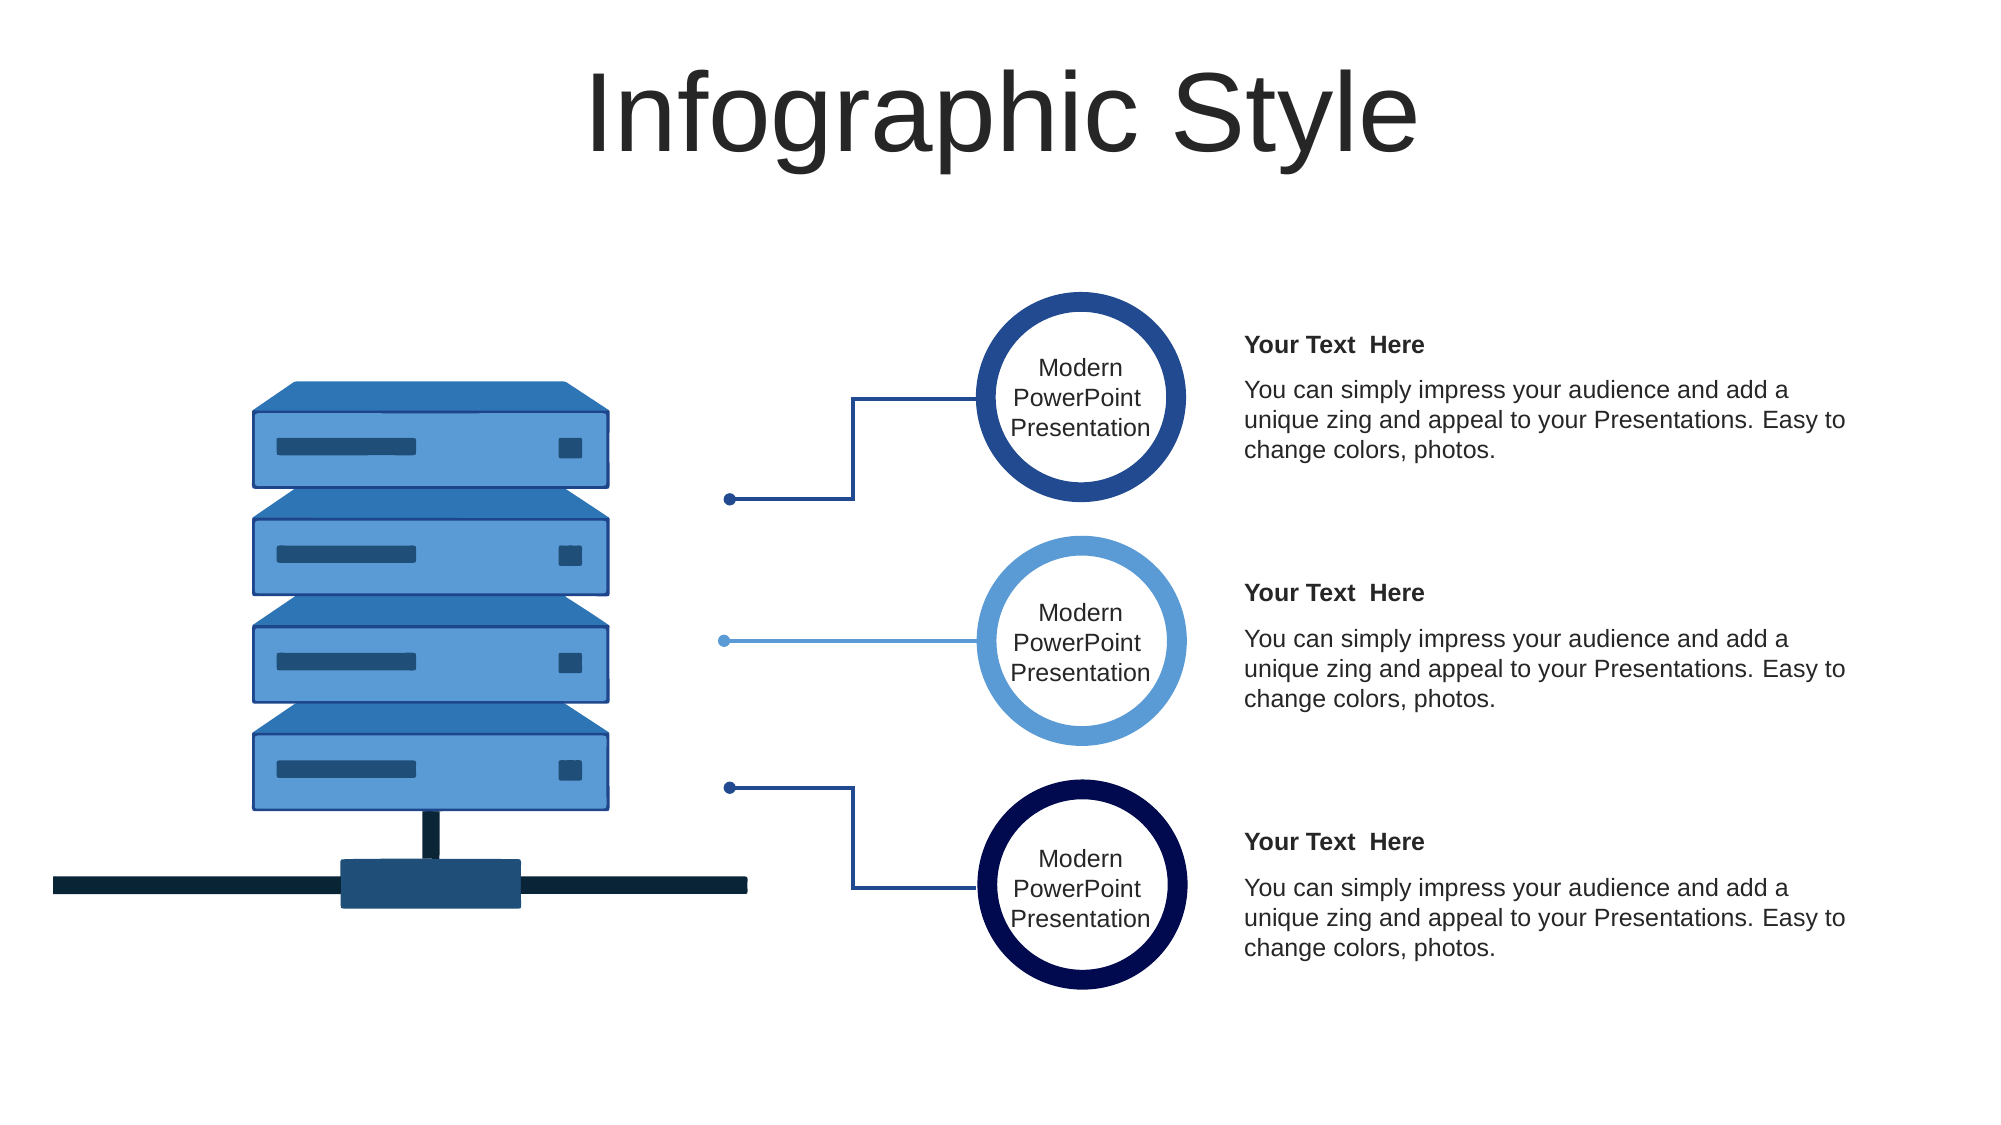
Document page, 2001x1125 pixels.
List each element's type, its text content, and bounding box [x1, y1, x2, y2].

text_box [1229, 818, 1874, 970]
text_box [1229, 320, 1874, 473]
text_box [606, 409, 1305, 873]
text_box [53, 381, 748, 909]
list Infographic Style [53, 55, 1952, 175]
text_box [1229, 569, 1874, 721]
text_box Modern PowerPoint Presentation [995, 873, 1167, 940]
text_box Modern PowerPoint Presentation [995, 344, 1167, 409]
